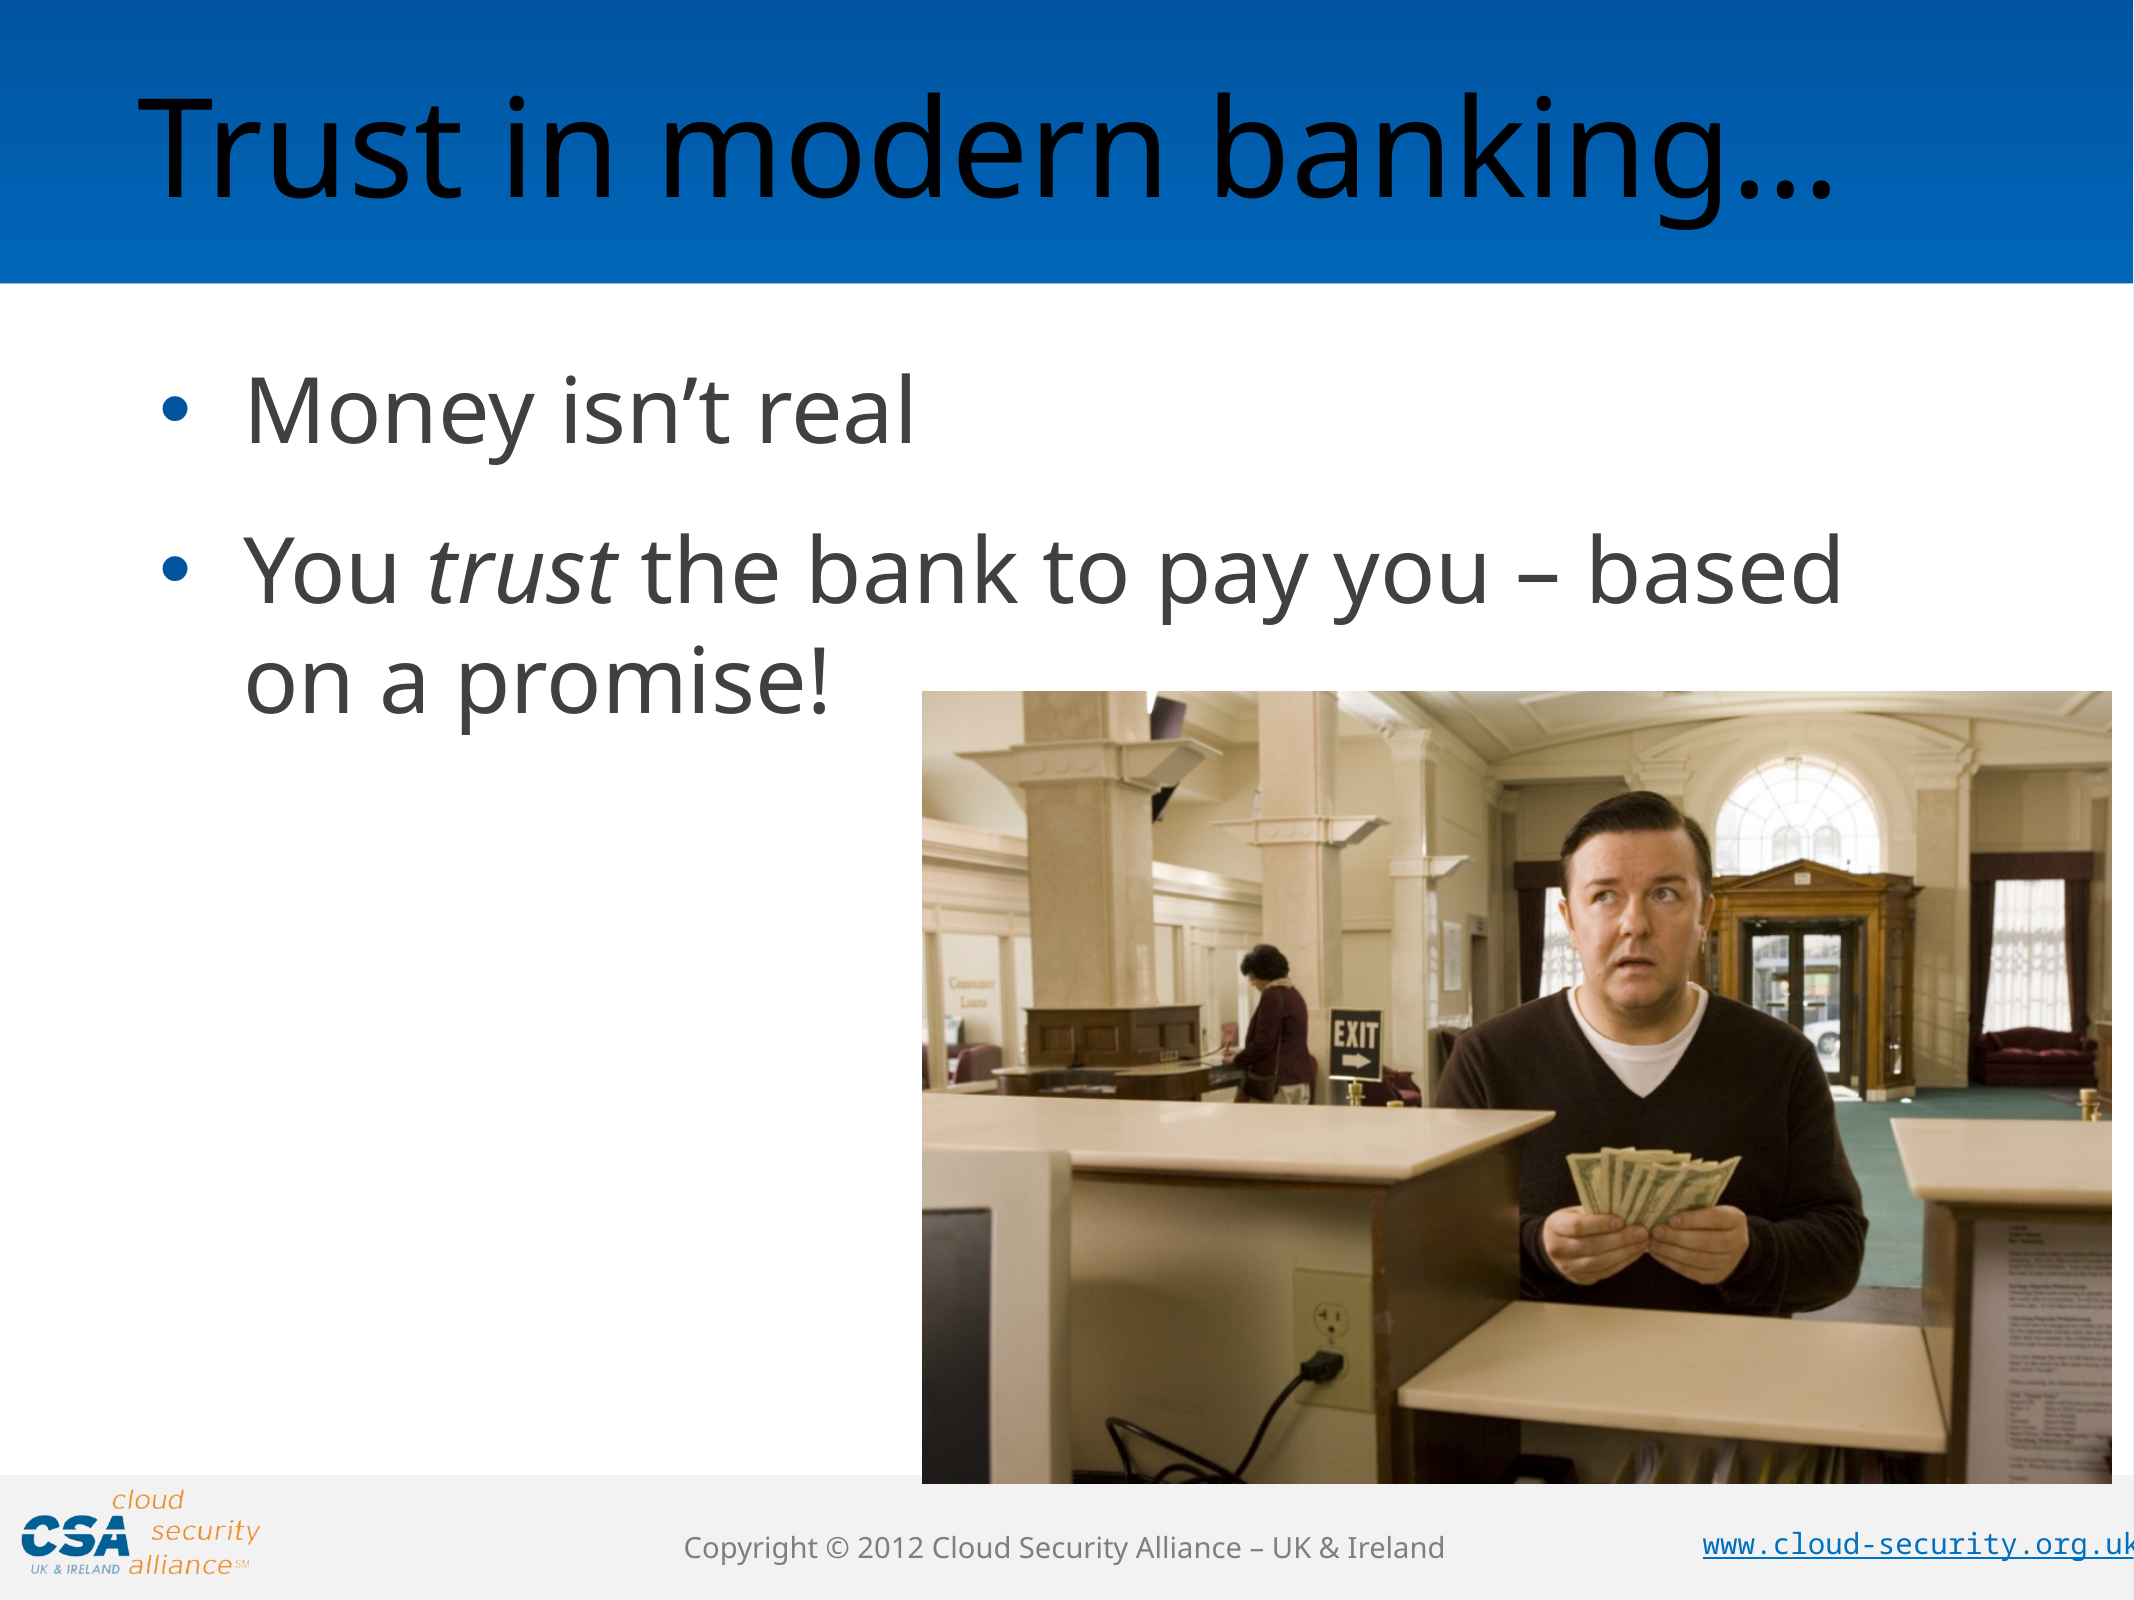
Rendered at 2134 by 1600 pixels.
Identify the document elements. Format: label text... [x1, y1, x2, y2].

title Trust in modern banking… [128, 41, 2005, 245]
text_box Money isn’t real You trust the bank to pay you – based on a promise! [151, 344, 1860, 1463]
picture [0, 1476, 279, 1600]
picture [921, 690, 2112, 1484]
